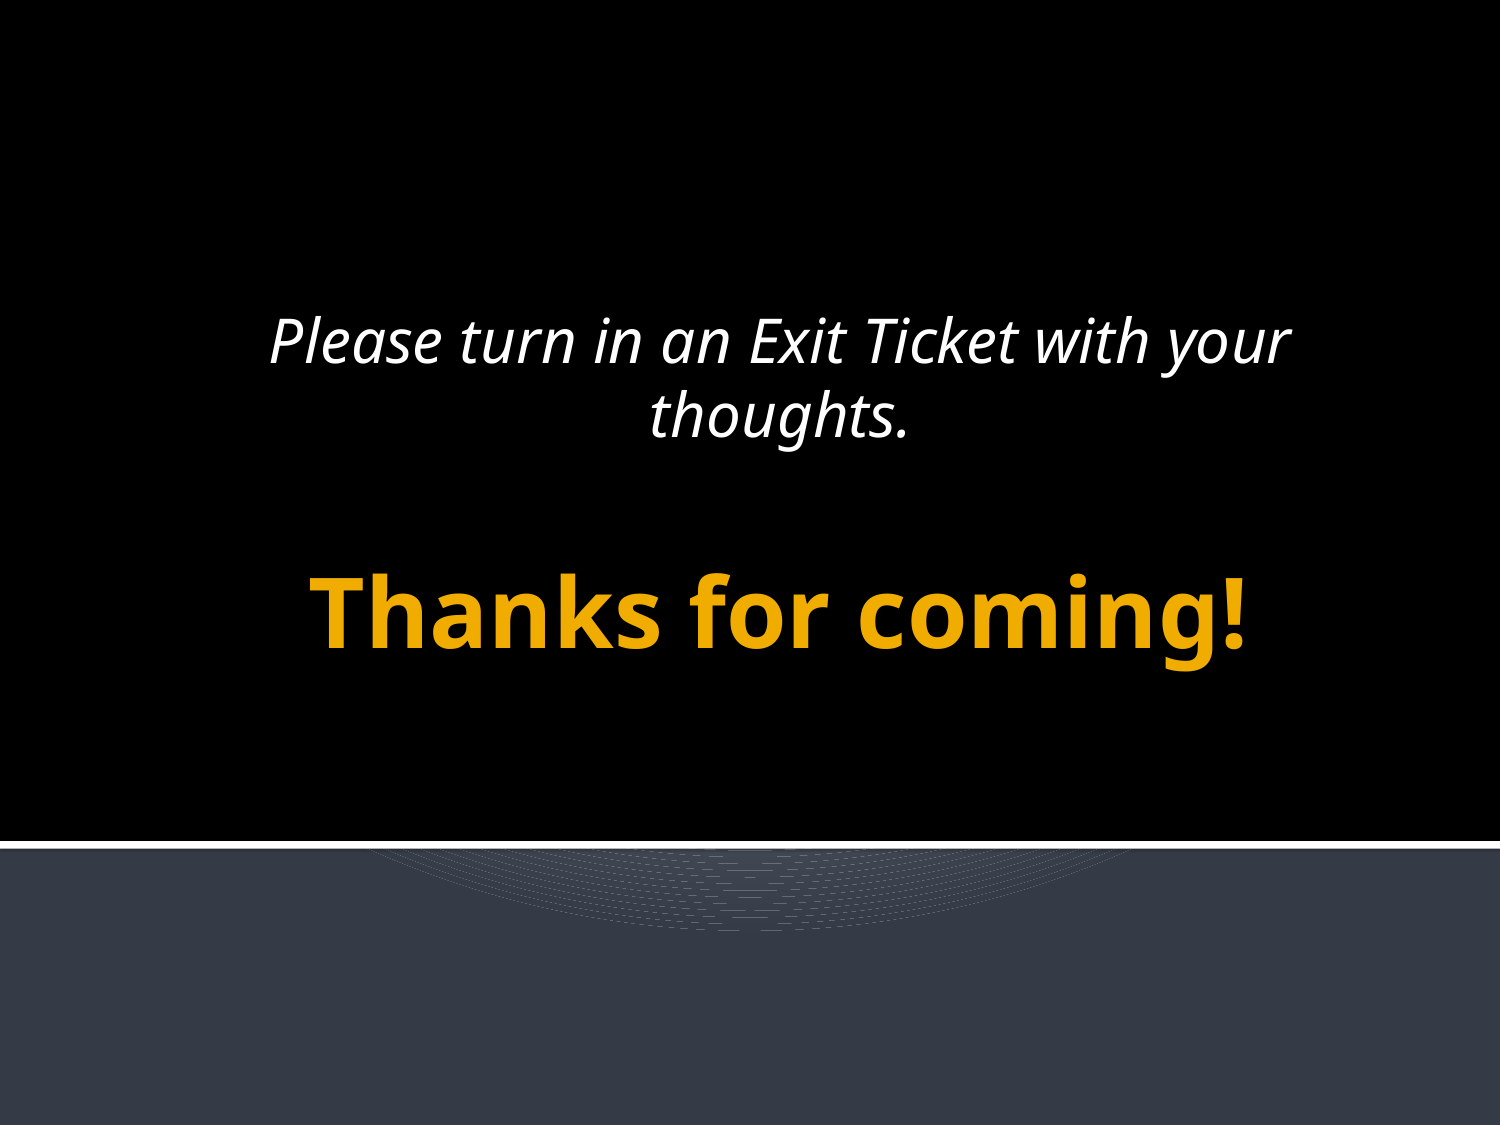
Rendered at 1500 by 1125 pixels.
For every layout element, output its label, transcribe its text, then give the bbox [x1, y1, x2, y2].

subtitle Please turn in an Exit Ticket with your thoughts. [112, 299, 1438, 450]
title Thanks for coming! [112, 550, 1438, 825]
